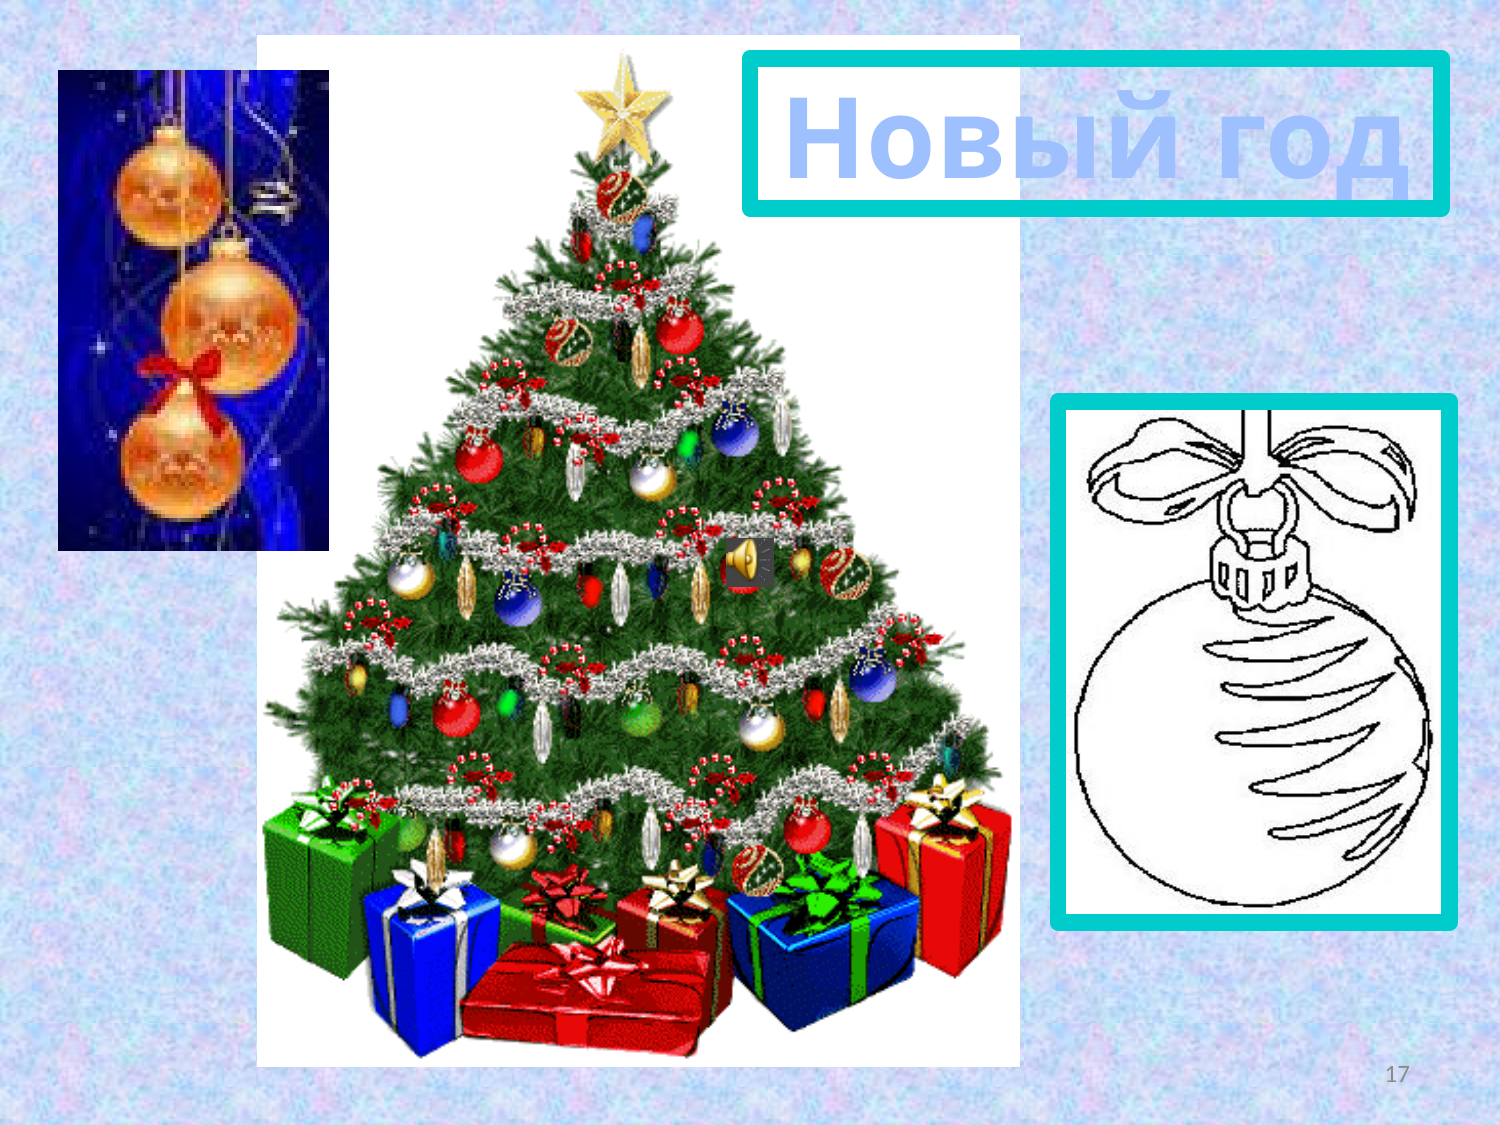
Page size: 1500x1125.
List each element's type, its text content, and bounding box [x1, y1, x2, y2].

picture [0, 0, 1500, 1125]
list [257, 34, 1020, 1067]
slide_number 17 [1074, 1042, 1425, 1103]
text_box Новый год [1024, 58, 1442, 209]
